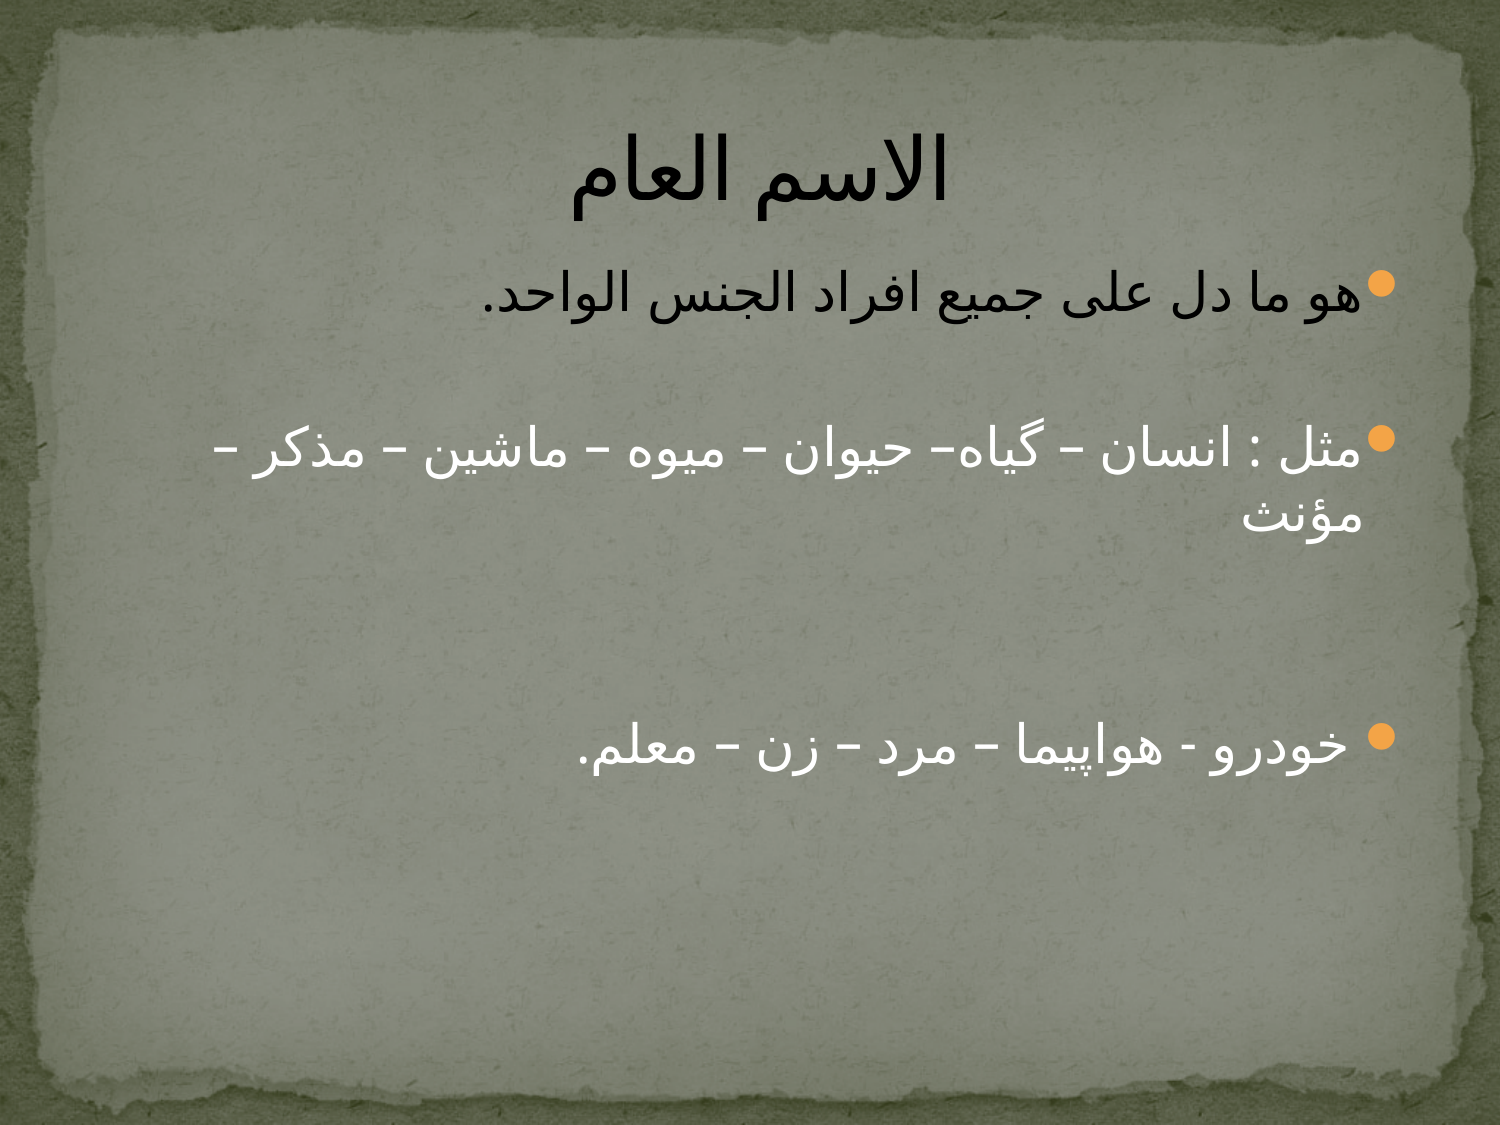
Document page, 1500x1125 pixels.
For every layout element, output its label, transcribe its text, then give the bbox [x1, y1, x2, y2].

title الاسم العام [74, 24, 1425, 225]
list هو ما دل على جميع افراد الجنس الواحد. مثل : انسان – گیاه– حيوان – ميوه – ماشين – مذكر – مؤنث خودرو - هواپیما – مرد – زن – معلم. [75, 249, 1425, 1000]
